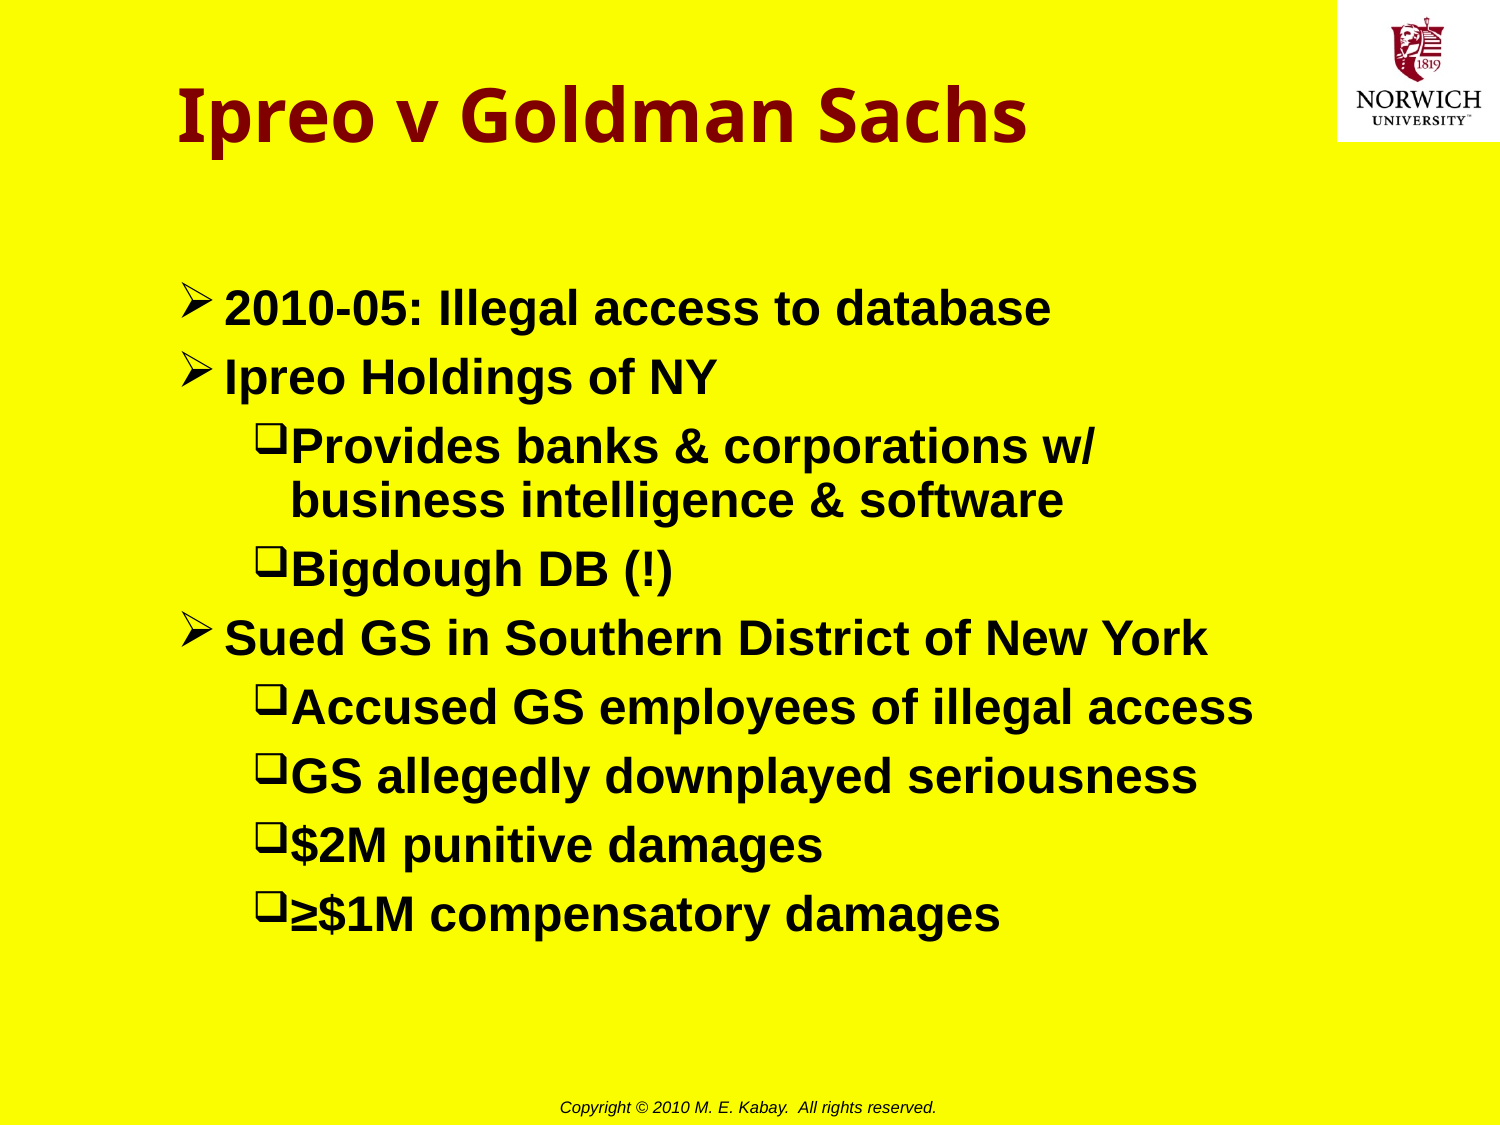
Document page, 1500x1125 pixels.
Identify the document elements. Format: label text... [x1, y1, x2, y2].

title Ipreo v Goldman Sachs [161, 24, 1339, 213]
list 2010-05: Illegal access to database Ipreo Holdings of NY Provides banks & corporations w/ business intelligence & software Bigdough DB (!) Sued GS in Southern District of New York Accused GS employees of illegal access GS allegedly downplayed seriousness $2M punitive damages ≥$1M compensatory damages [161, 274, 1339, 1039]
picture [1337, 0, 1500, 142]
